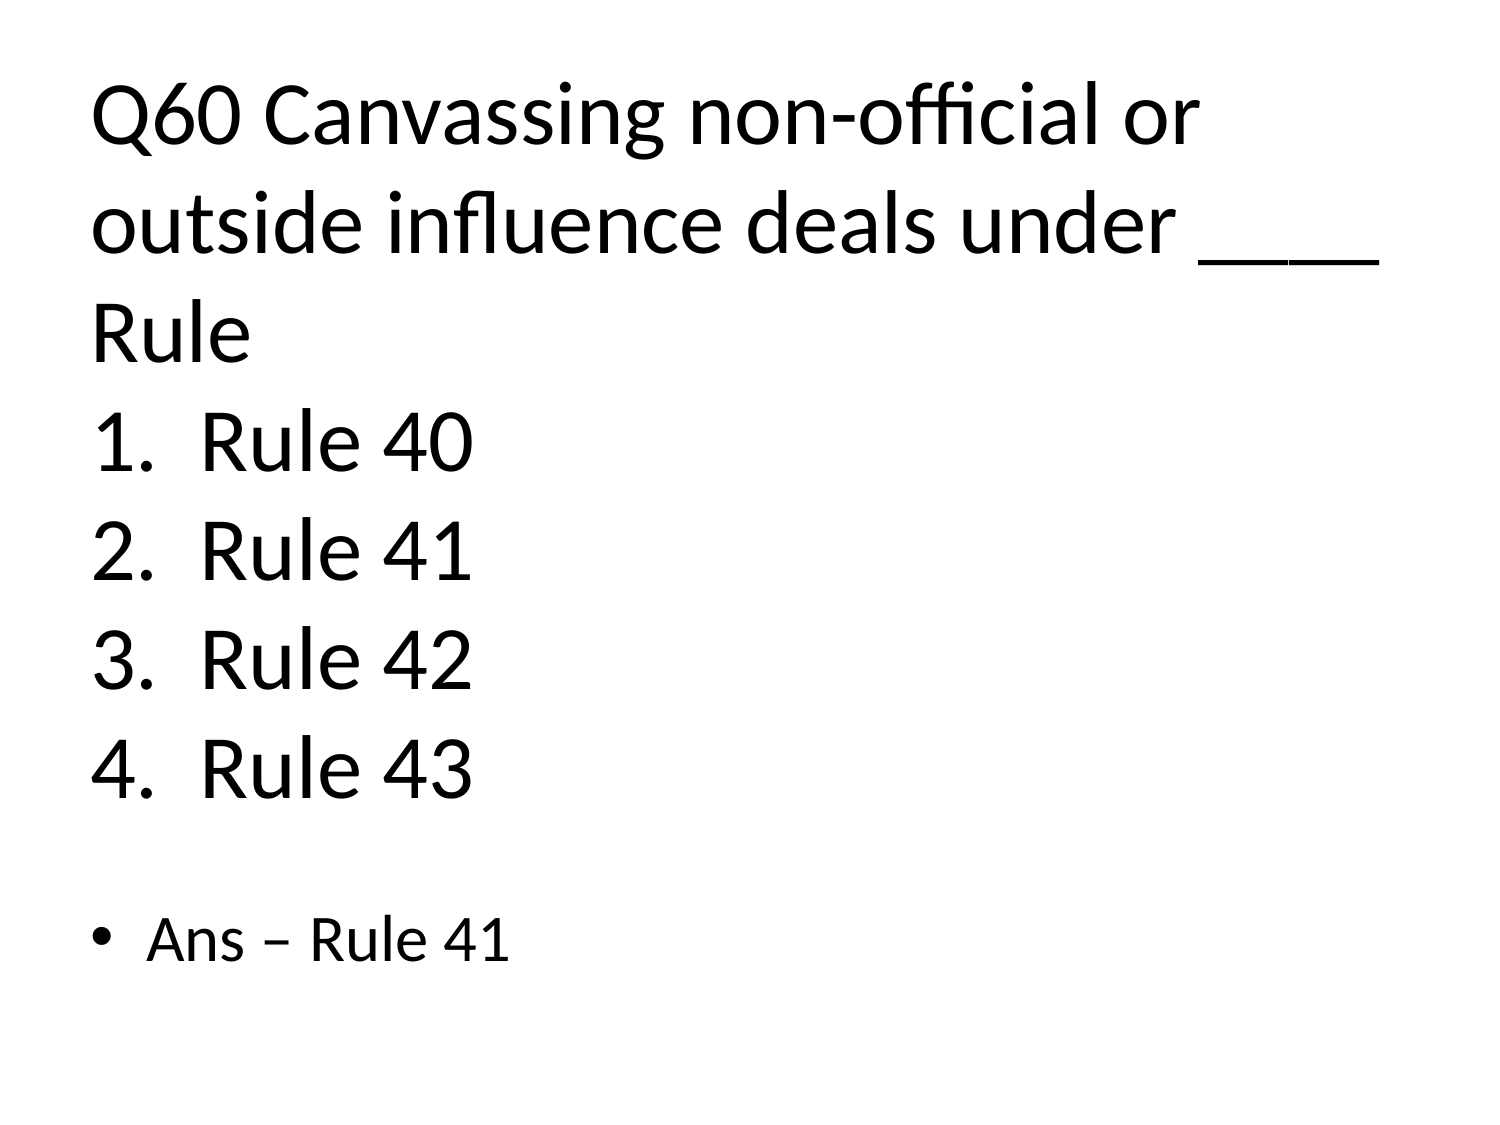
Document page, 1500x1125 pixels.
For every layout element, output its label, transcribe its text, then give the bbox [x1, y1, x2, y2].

list Ans – Rule 41 [75, 887, 1425, 1005]
title Q60 Canvassing non-official or outside influence deals under ____ Rule 1. Rule 40 2. Rule 41 3. Rule 42 4. Rule 43 [75, 45, 1425, 825]
